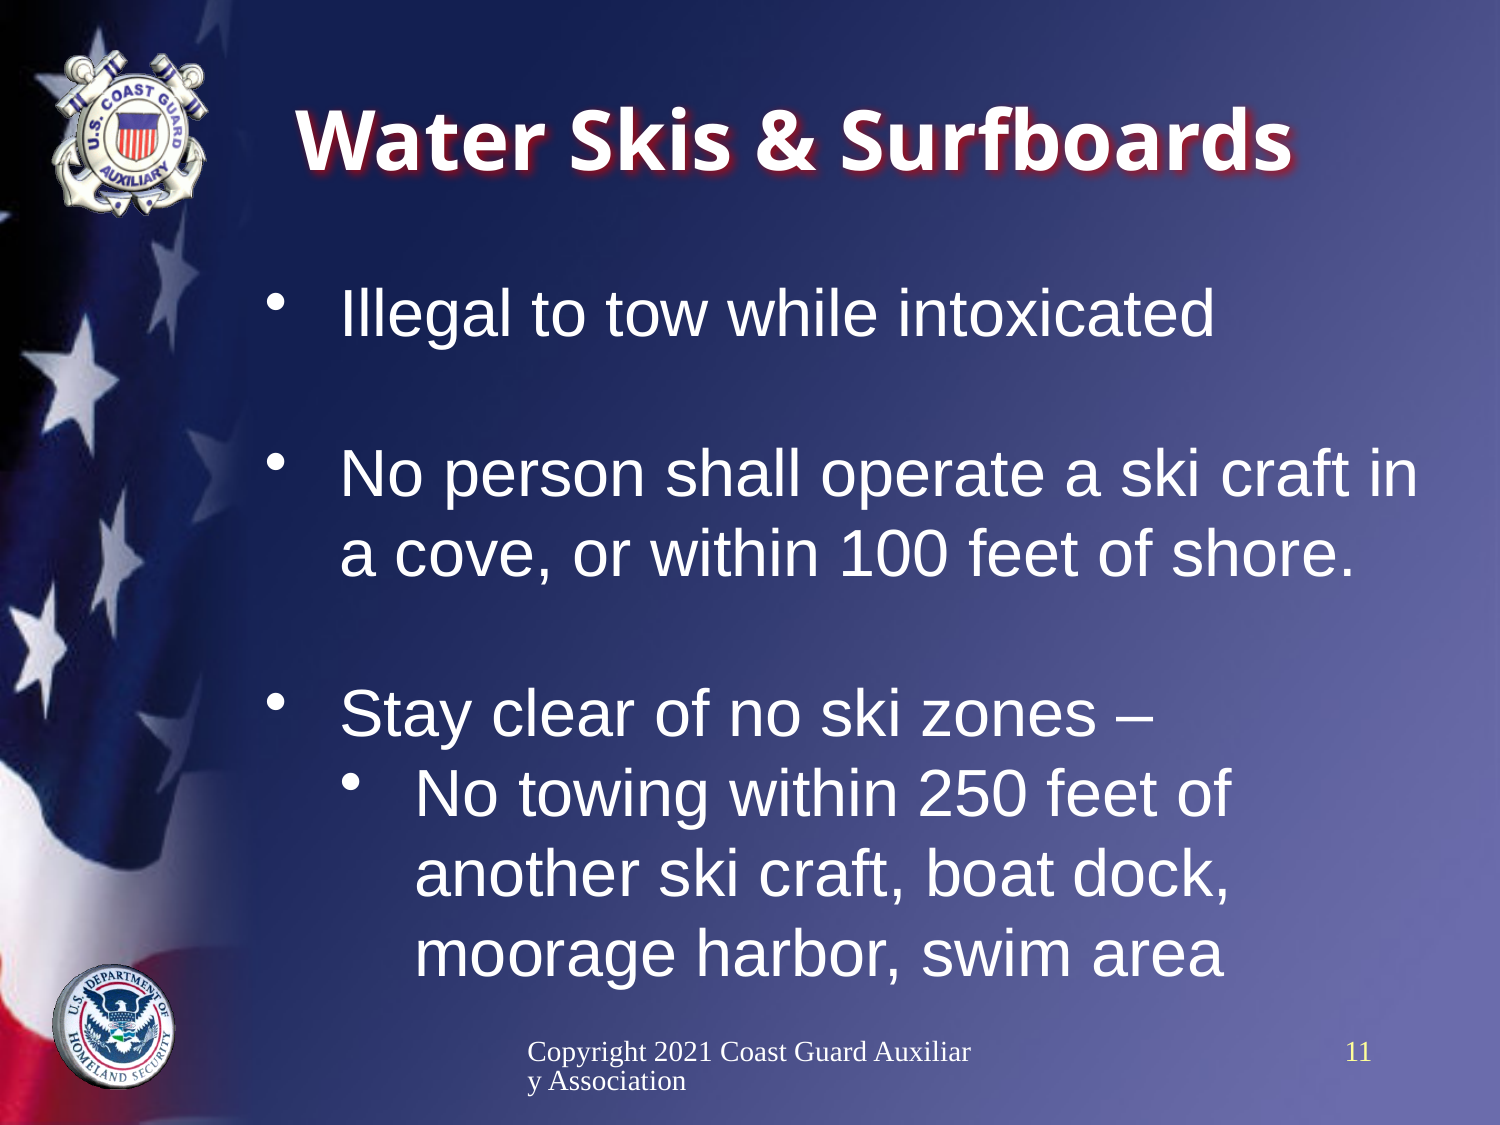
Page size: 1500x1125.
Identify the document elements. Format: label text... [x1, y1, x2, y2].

picture [0, 0, 1500, 1125]
footer Copyright 2021 Coast Guard Auxiliary Association [512, 1025, 988, 1100]
title Water Skis & Surfboards [125, 43, 1400, 232]
text_box Illegal to tow while intoxicated No person shall operate a ski craft in a cove, or within 100 feet of shore. Stay clear of no ski zones – No towing within 250 feet of another ski craft, boat dock, moorage harbor, swim area [249, 262, 1450, 997]
slide_number 11 [1074, 1025, 1388, 1100]
